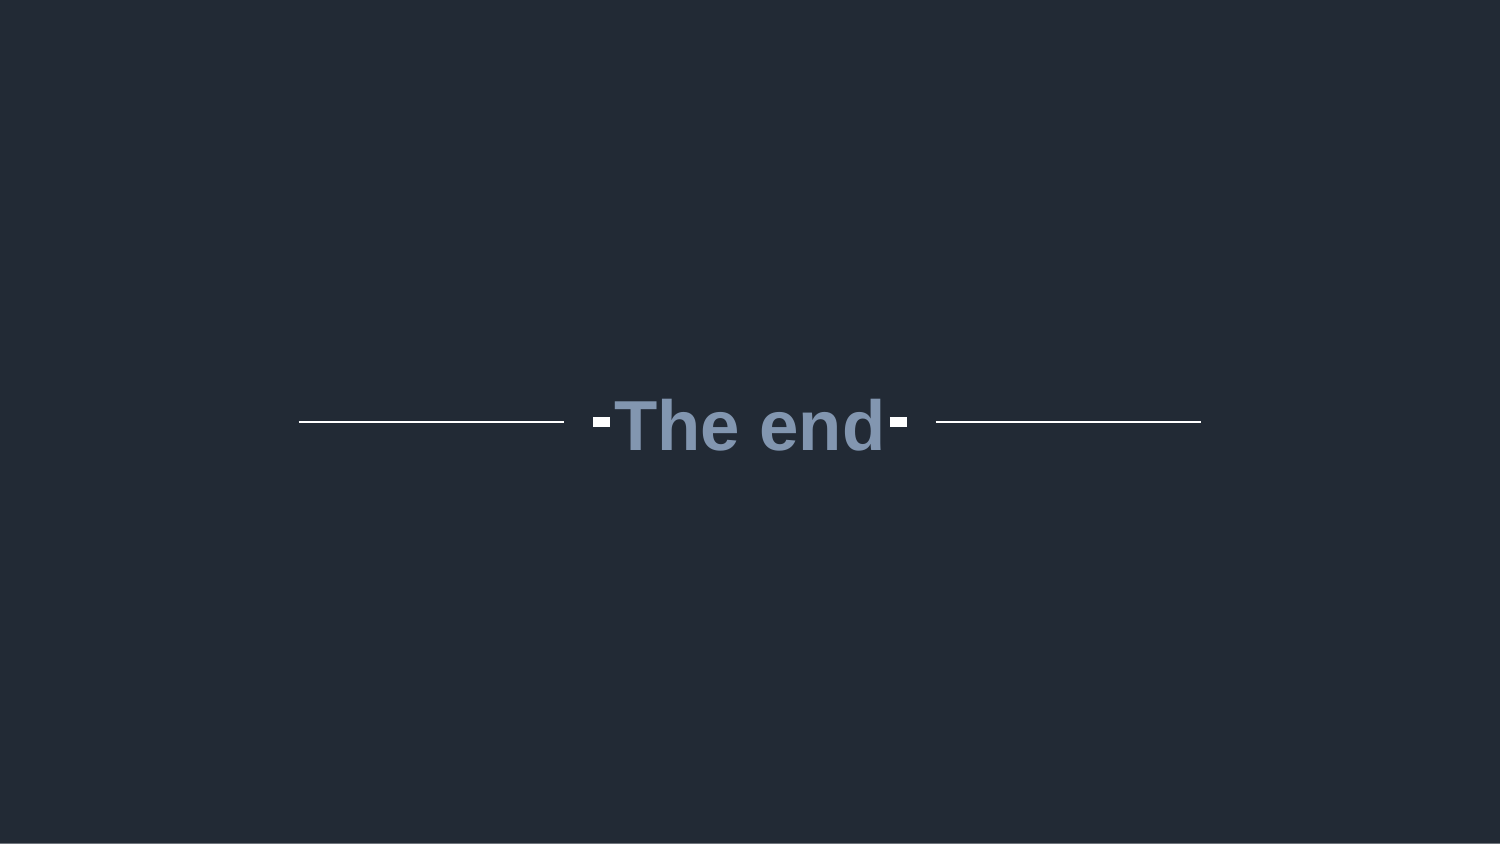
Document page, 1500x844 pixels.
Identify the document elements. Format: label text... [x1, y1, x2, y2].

text_box The end [598, 373, 902, 471]
text_box [0, 0, 1500, 844]
